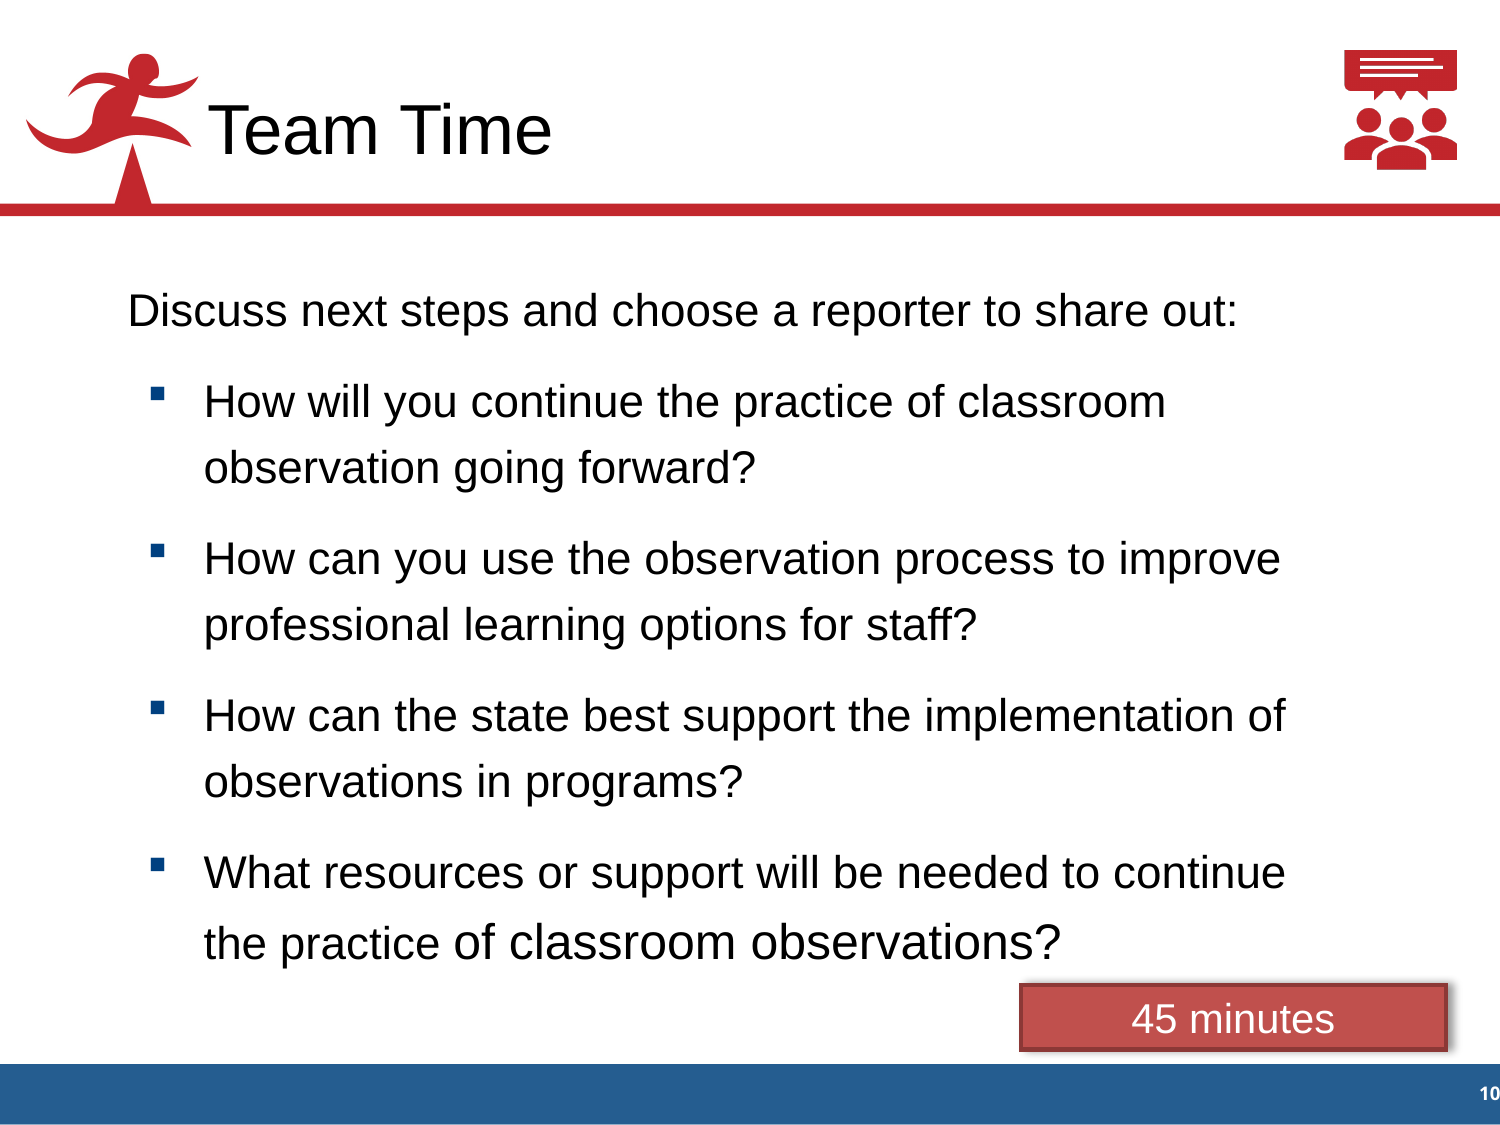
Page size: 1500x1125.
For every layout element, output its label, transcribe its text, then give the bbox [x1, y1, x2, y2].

list Discuss next steps and choose a reporter to share out: How will you continue the practice of classroom observation going forward? How can you use the observation process to improve professional learning options for staff? How can the state best support the implementation of observations in programs? What resources or support will be needed to continue the practice of classroom observations? [112, 262, 1370, 1075]
text_box 45 minutes [1020, 984, 1446, 1050]
picture [0, 0, 1500, 1125]
title Team Time [192, 50, 1304, 177]
